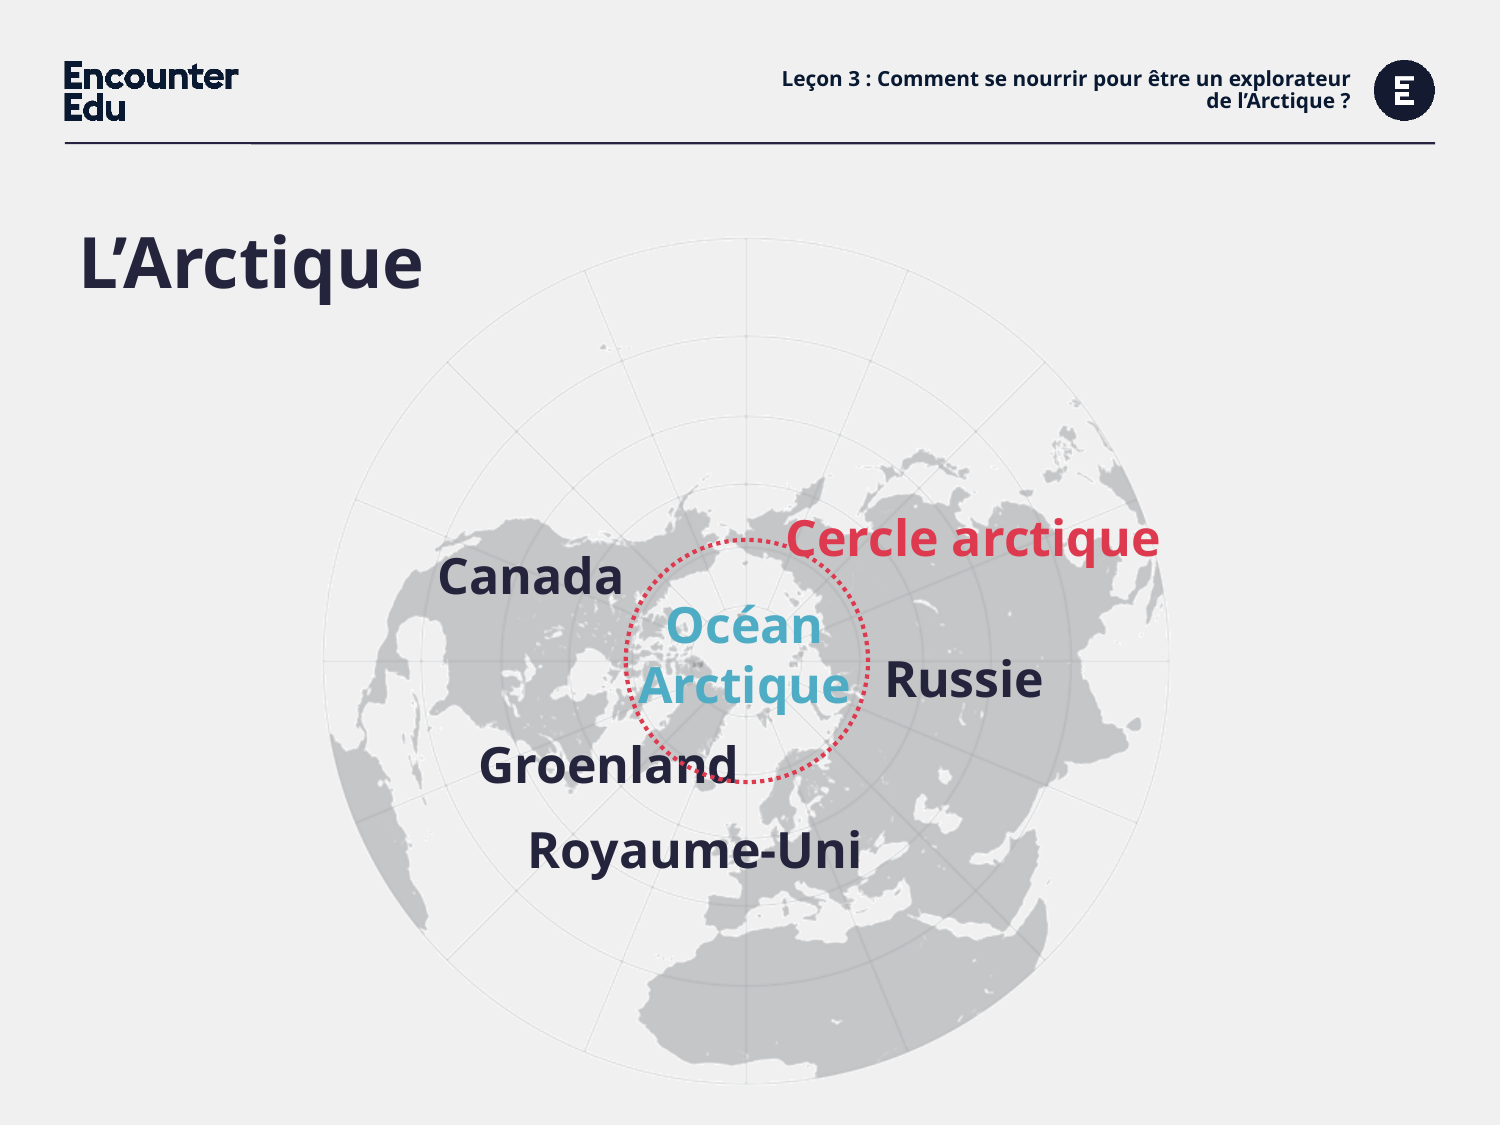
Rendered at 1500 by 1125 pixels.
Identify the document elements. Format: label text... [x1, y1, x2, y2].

picture [1372, 58, 1436, 122]
text_box L’Arctique [71, 212, 925, 320]
picture [60, 59, 243, 122]
picture [317, 231, 1177, 1092]
title Leçon 3 : Comment se nourrir pour être un explorateur de l’Arctique ? [749, 67, 1359, 114]
